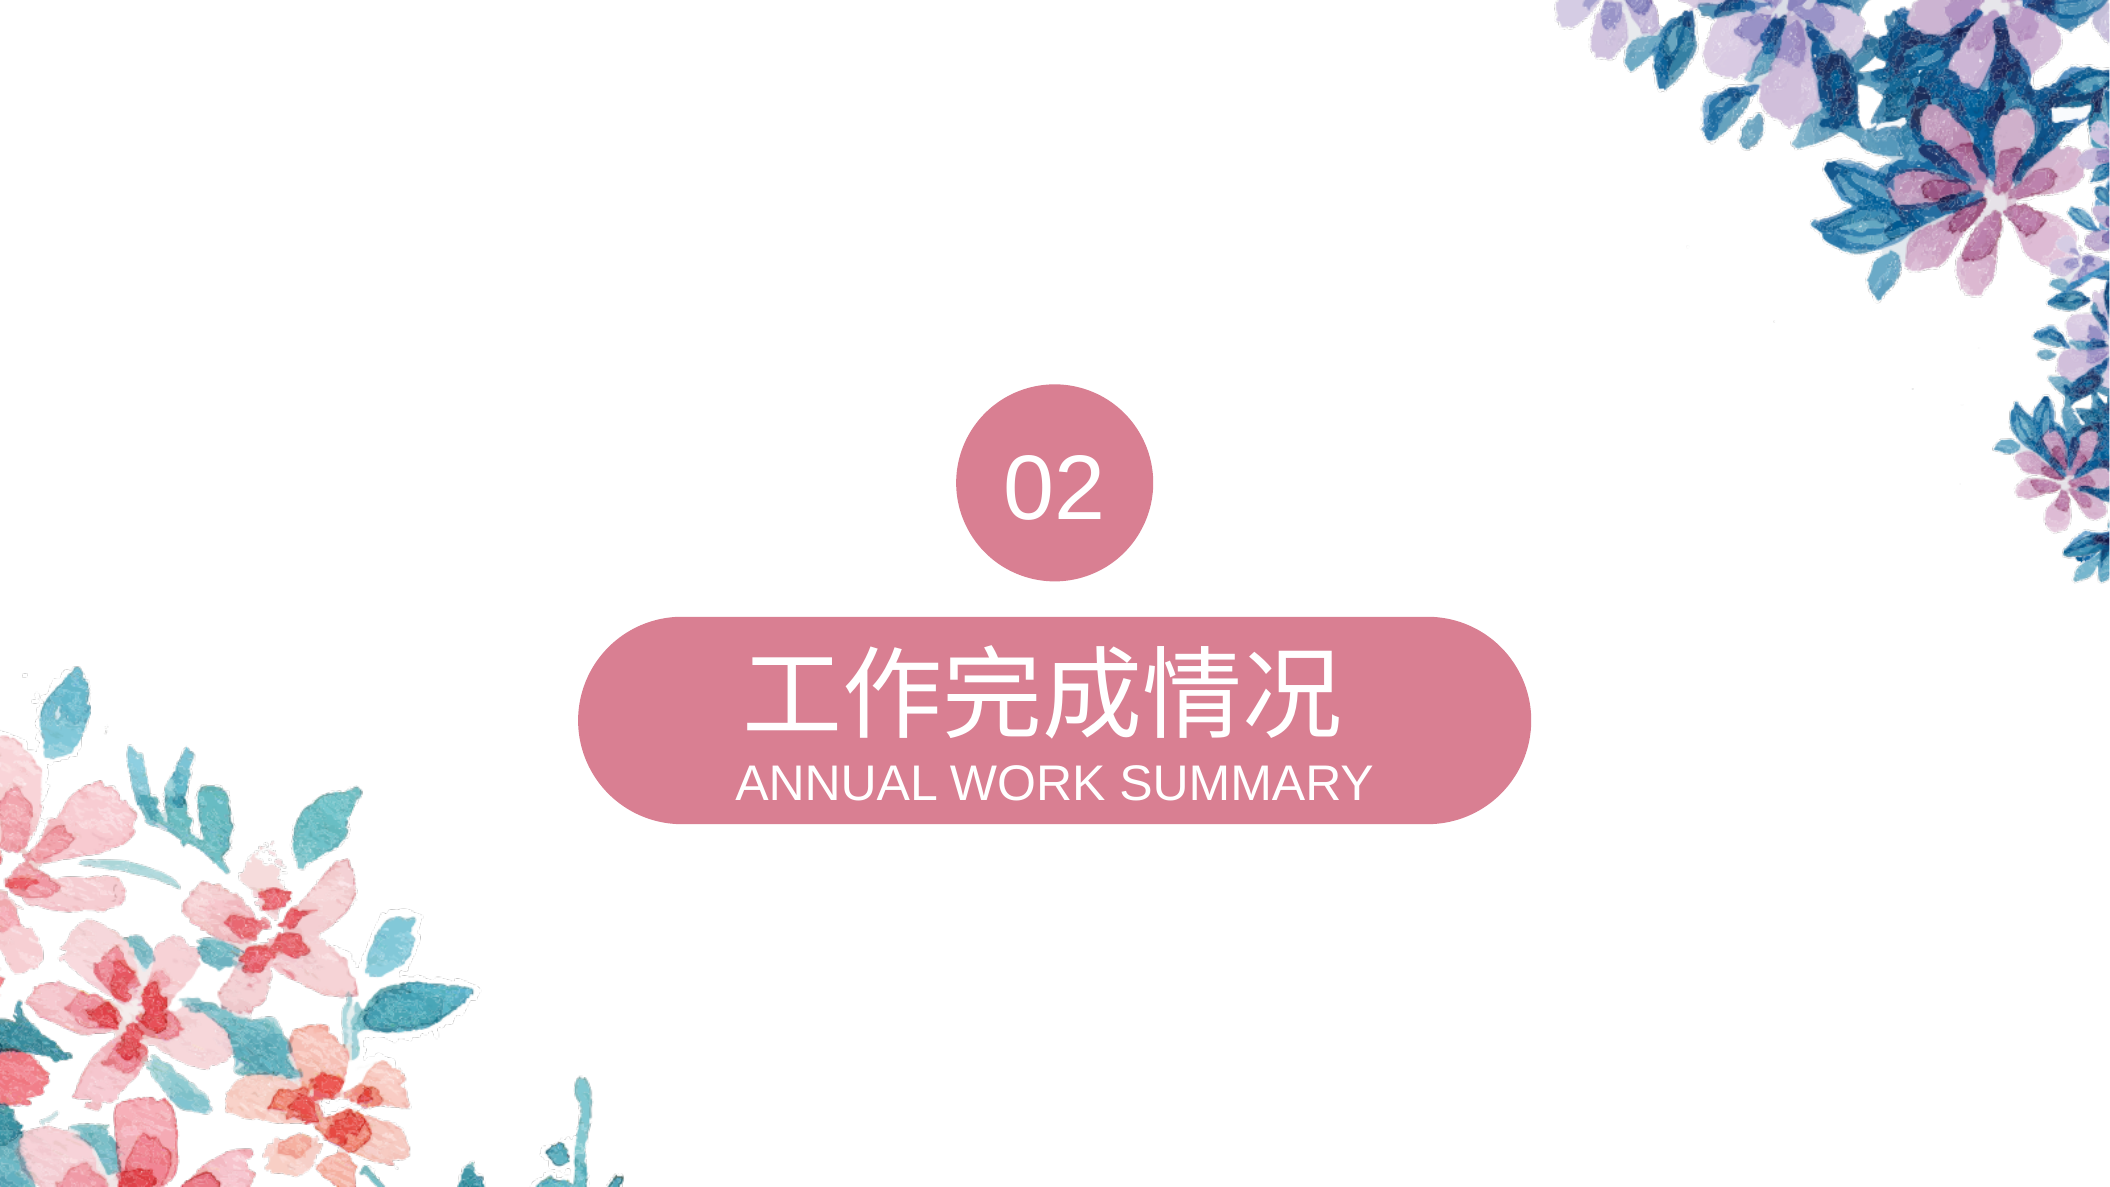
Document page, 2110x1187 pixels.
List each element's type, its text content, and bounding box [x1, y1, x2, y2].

text_box 02 [955, 383, 1155, 583]
text_box [0, 0, 2110, 1187]
text_box [577, 615, 1533, 826]
